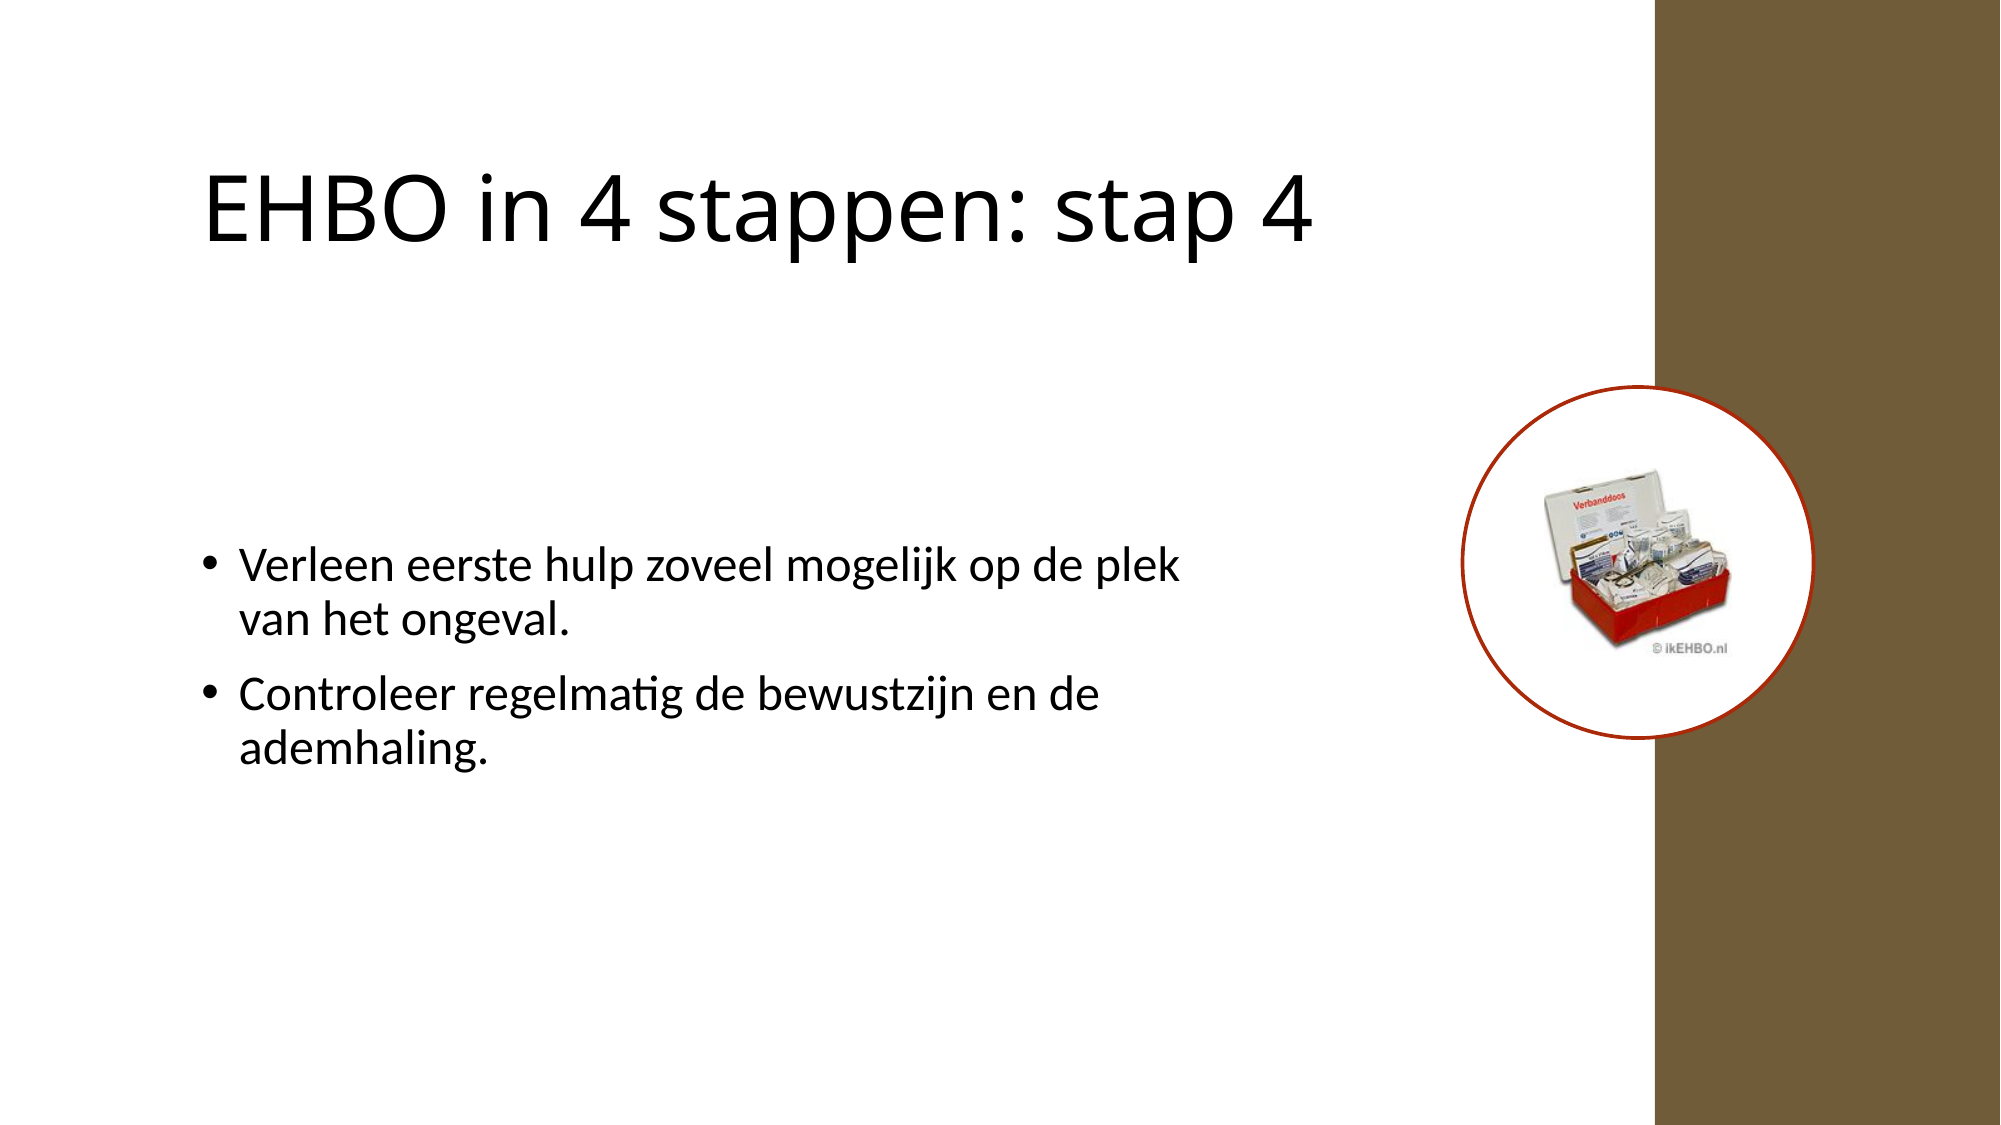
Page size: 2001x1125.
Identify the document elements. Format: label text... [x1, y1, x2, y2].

text_box [1654, 0, 2000, 1125]
list Verleen eerste hulp zoveel mogelijk op de plek van het ongeval. Controleer regelmatig de bewustzijn en de ademhaling. [186, 373, 1248, 940]
text_box [1461, 385, 1815, 740]
picture [1544, 468, 1732, 657]
title EHBO in 4 stappen: stap 4 [186, 102, 1413, 321]
